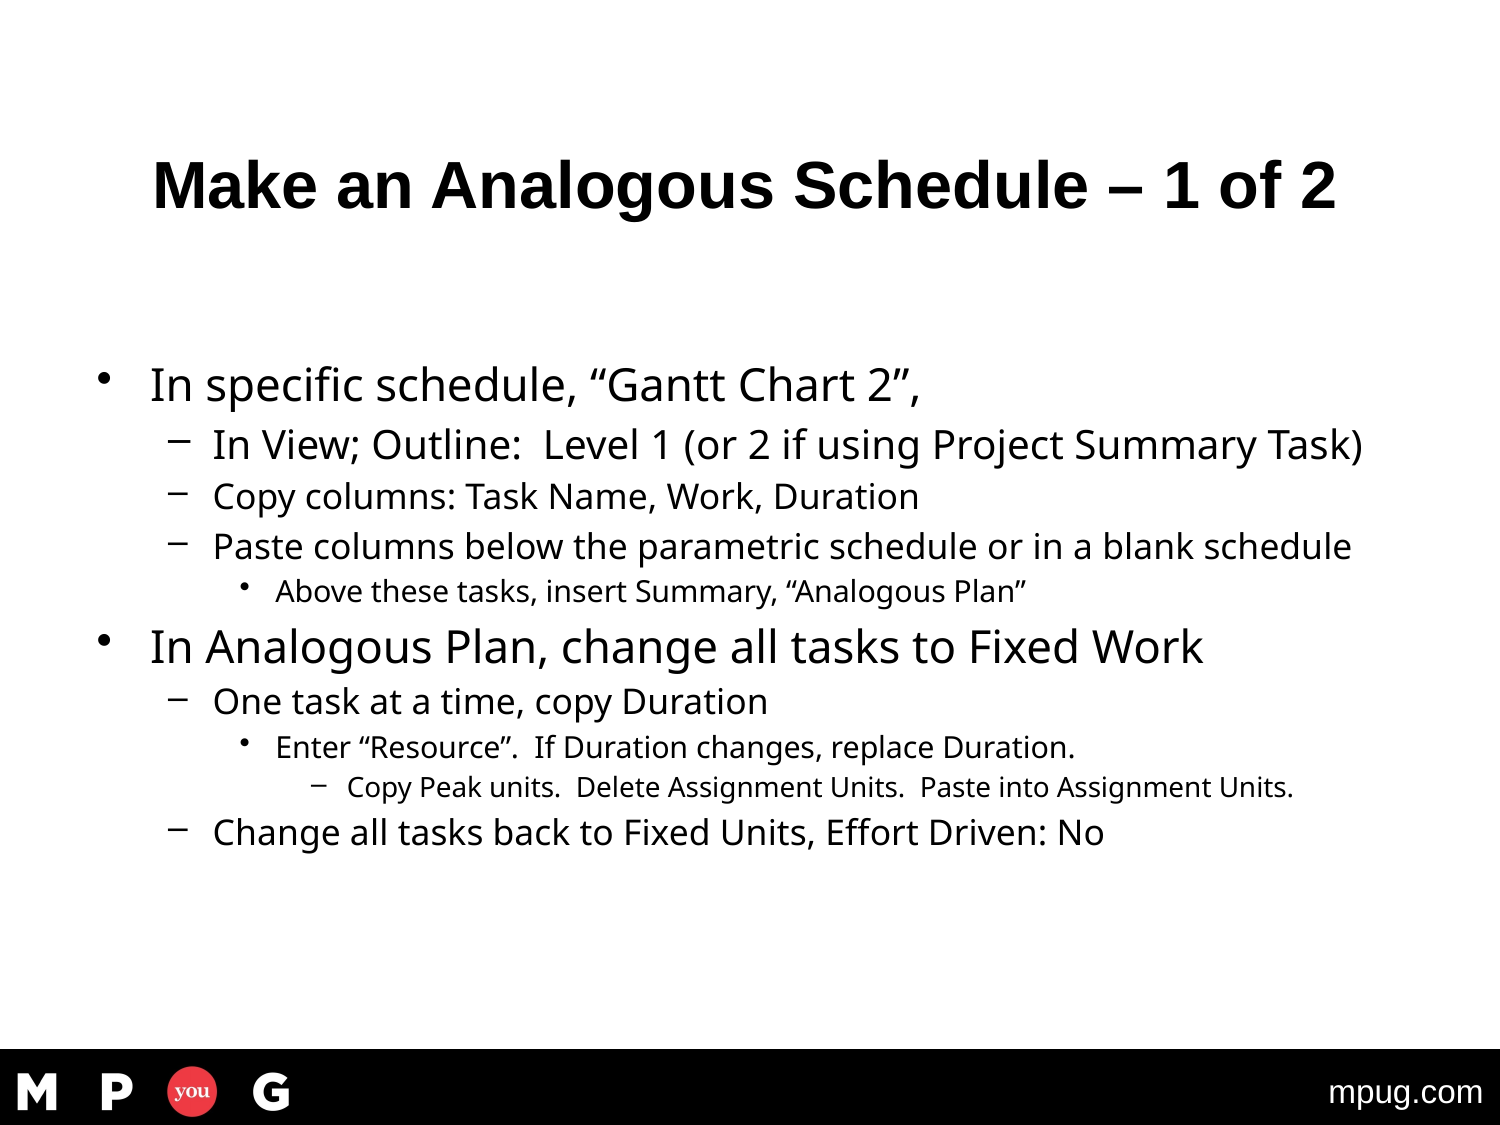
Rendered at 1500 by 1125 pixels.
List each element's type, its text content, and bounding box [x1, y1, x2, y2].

text_box Make an Analogous Schedule – 1 of 2 [137, 134, 1430, 229]
picture [15, 1065, 291, 1119]
list In specific schedule, “Gantt Chart 2”, In View; Outline: Level 1 (or 2 if using Project Summary Task) Copy columns: Task Name, Work, Duration Paste columns below the parametric schedule or in a blank schedule Above these tasks, insert Summary, “Analogous Plan” In Analogous Plan, change all tasks to Fixed Work One task at a time, copy Duration Enter “Resource”. If Duration changes, replace Duration. Copy Peak units. Delete Assignment Units. Paste into Assignment Units. Change all tasks back to Fixed Units, Effort Driven: No [81, 348, 1430, 923]
